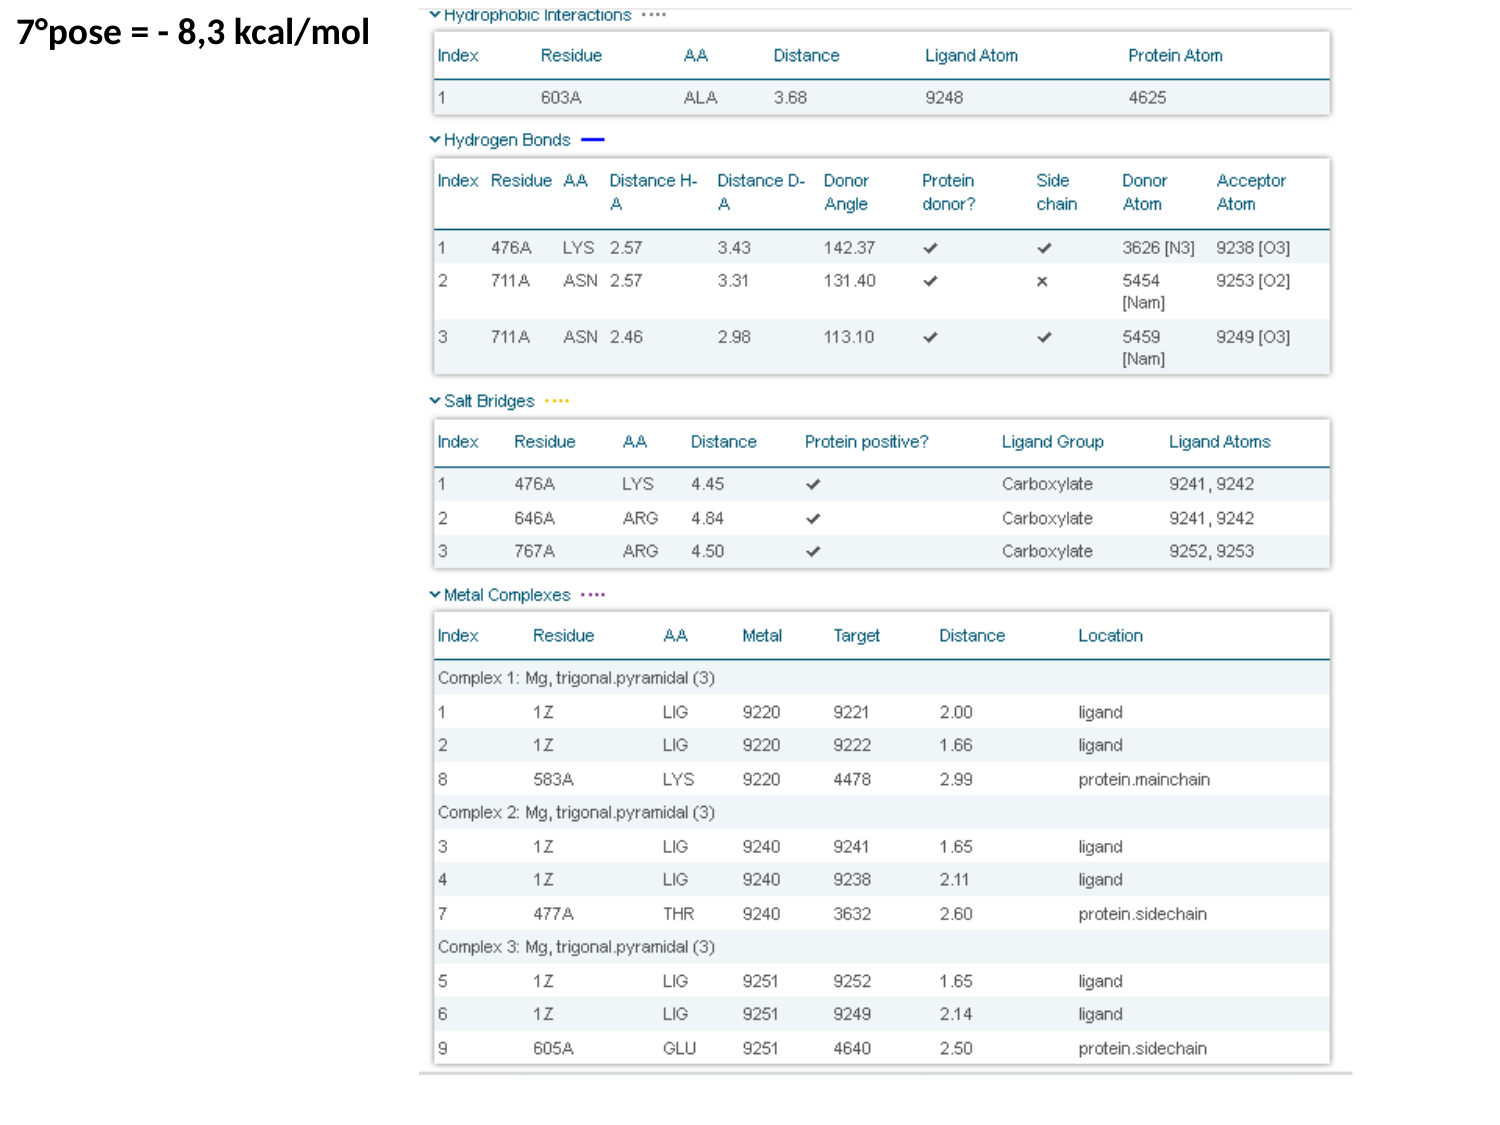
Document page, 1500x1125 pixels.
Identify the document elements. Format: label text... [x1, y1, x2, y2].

text_box 7°pose = - 8,3 kcal/mol [1, 0, 386, 60]
picture [418, 0, 1353, 1075]
